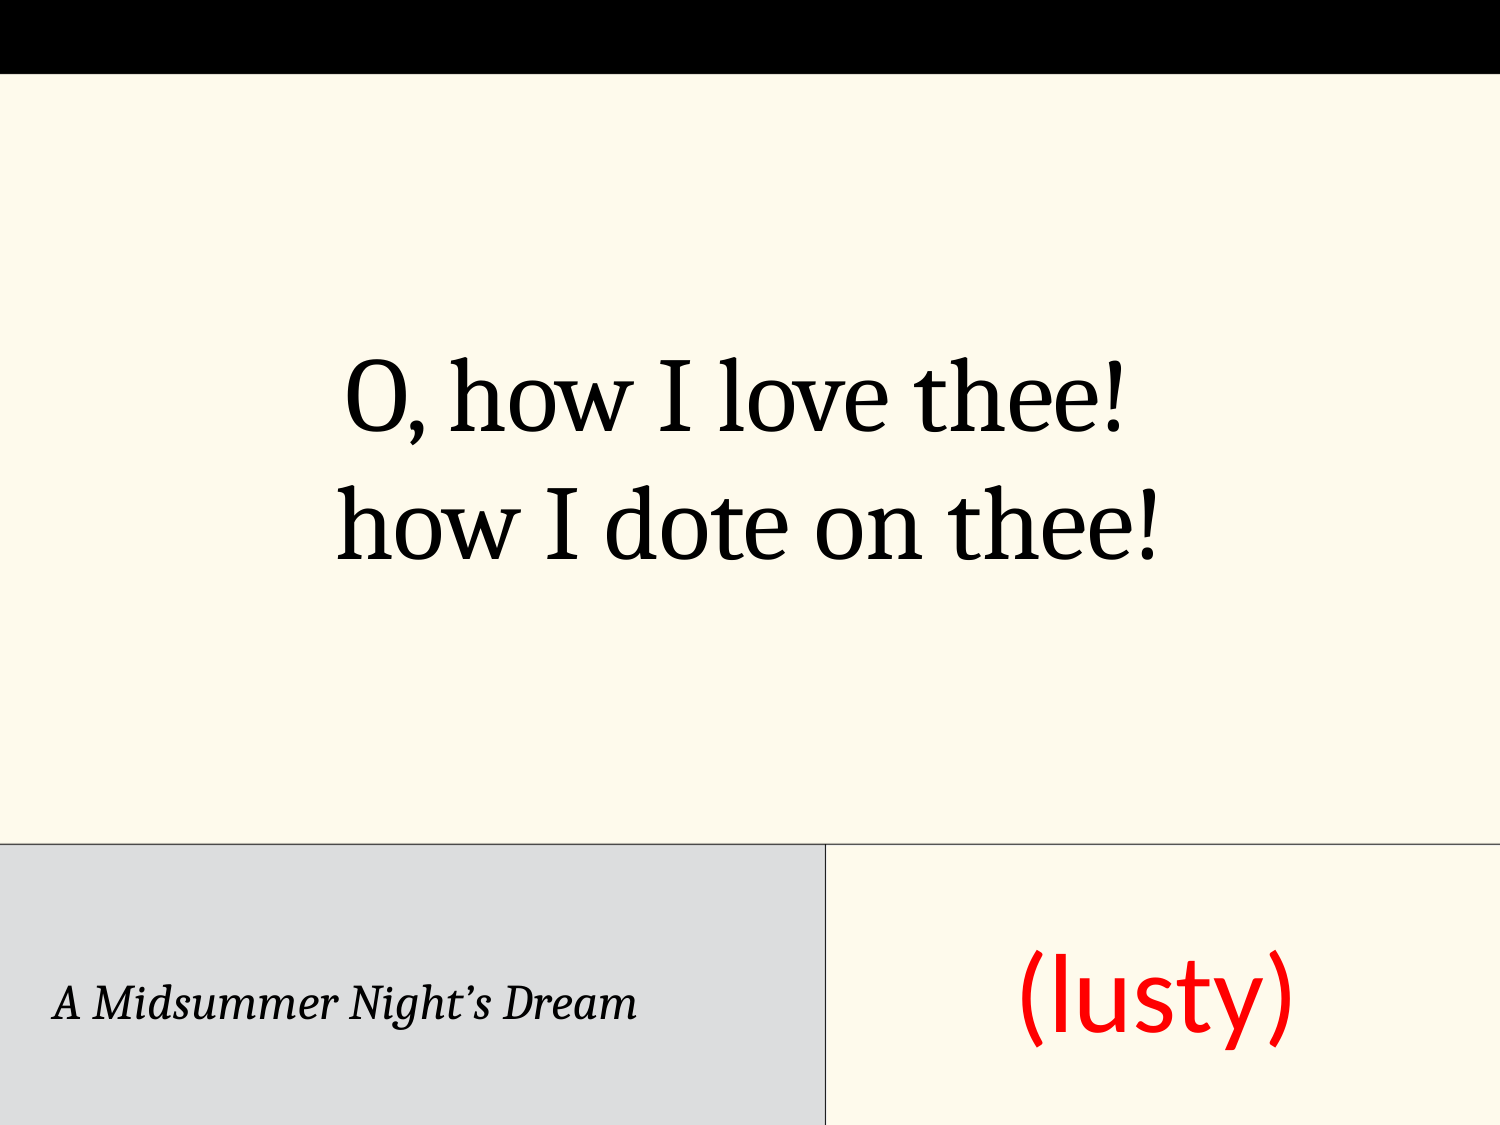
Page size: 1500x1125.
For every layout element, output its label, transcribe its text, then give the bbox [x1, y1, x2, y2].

text_box (lusty) [862, 912, 1450, 1088]
picture [0, 0, 1500, 1125]
text_box A Midsummer Night’s Dream [37, 962, 688, 1037]
text_box O, how I love thee! how I dote on thee! [168, 249, 1332, 592]
